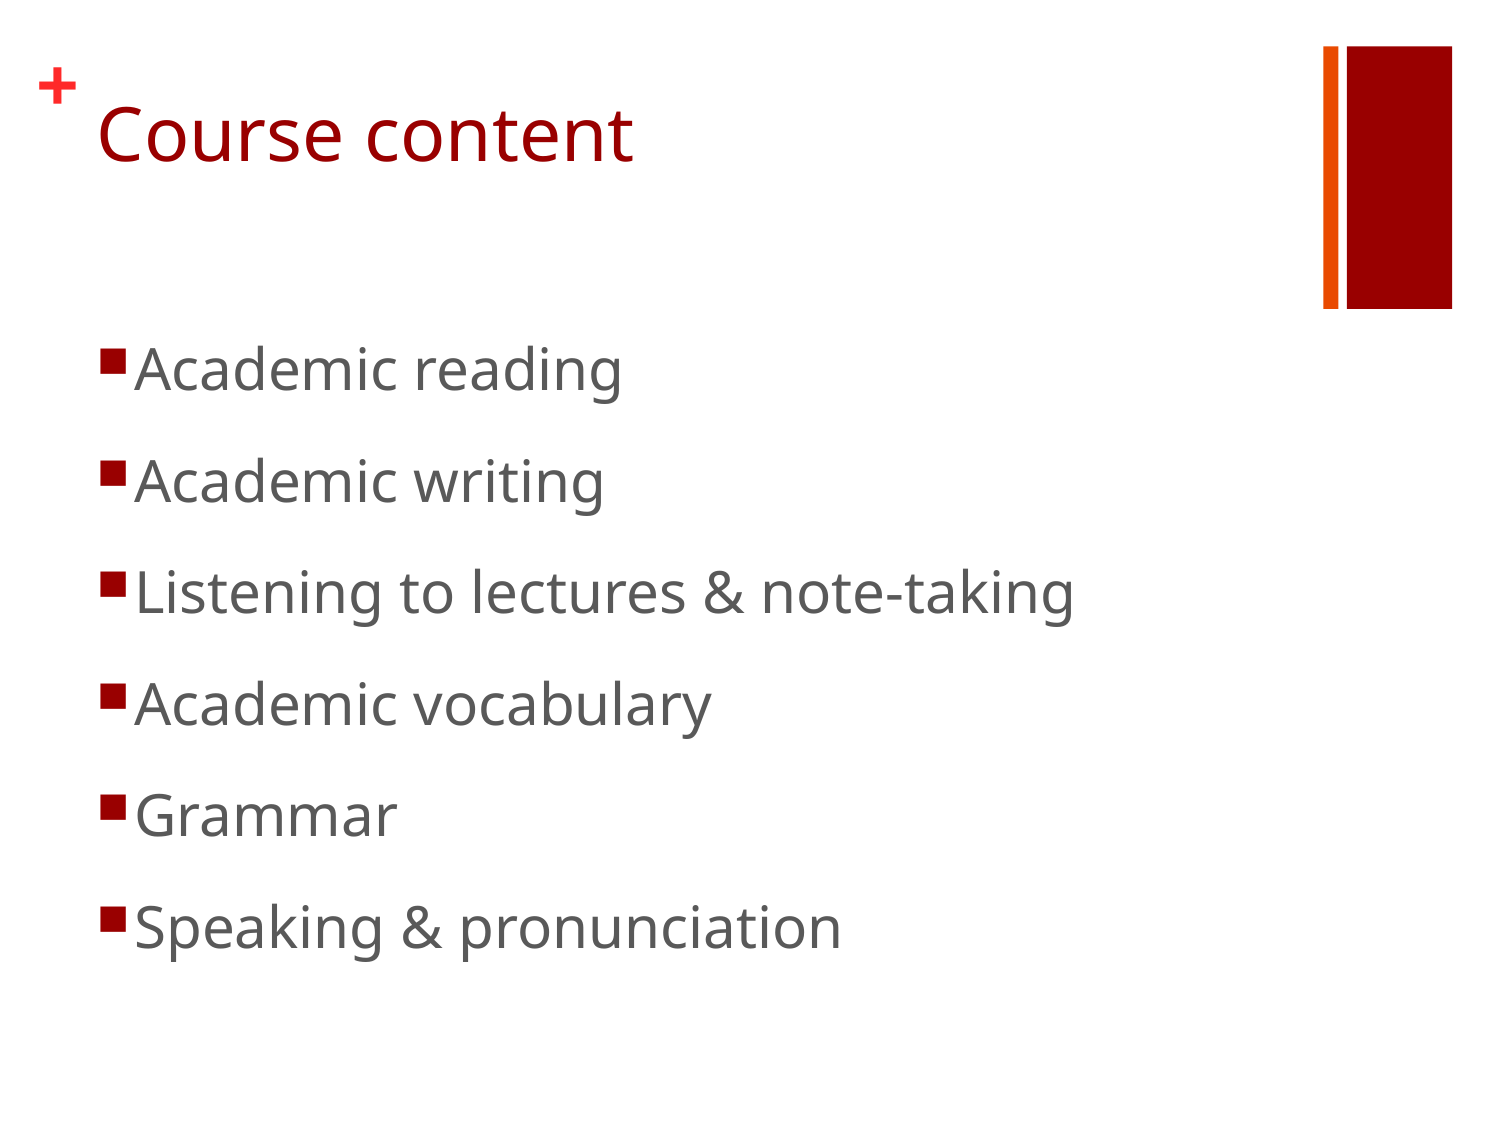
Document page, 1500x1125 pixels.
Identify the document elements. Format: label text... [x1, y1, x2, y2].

list Academic reading Academic writing Listening to lectures & note-taking Academic vocabulary Grammar Speaking & pronunciation [81, 324, 1322, 1005]
title Course content [81, 79, 1322, 263]
